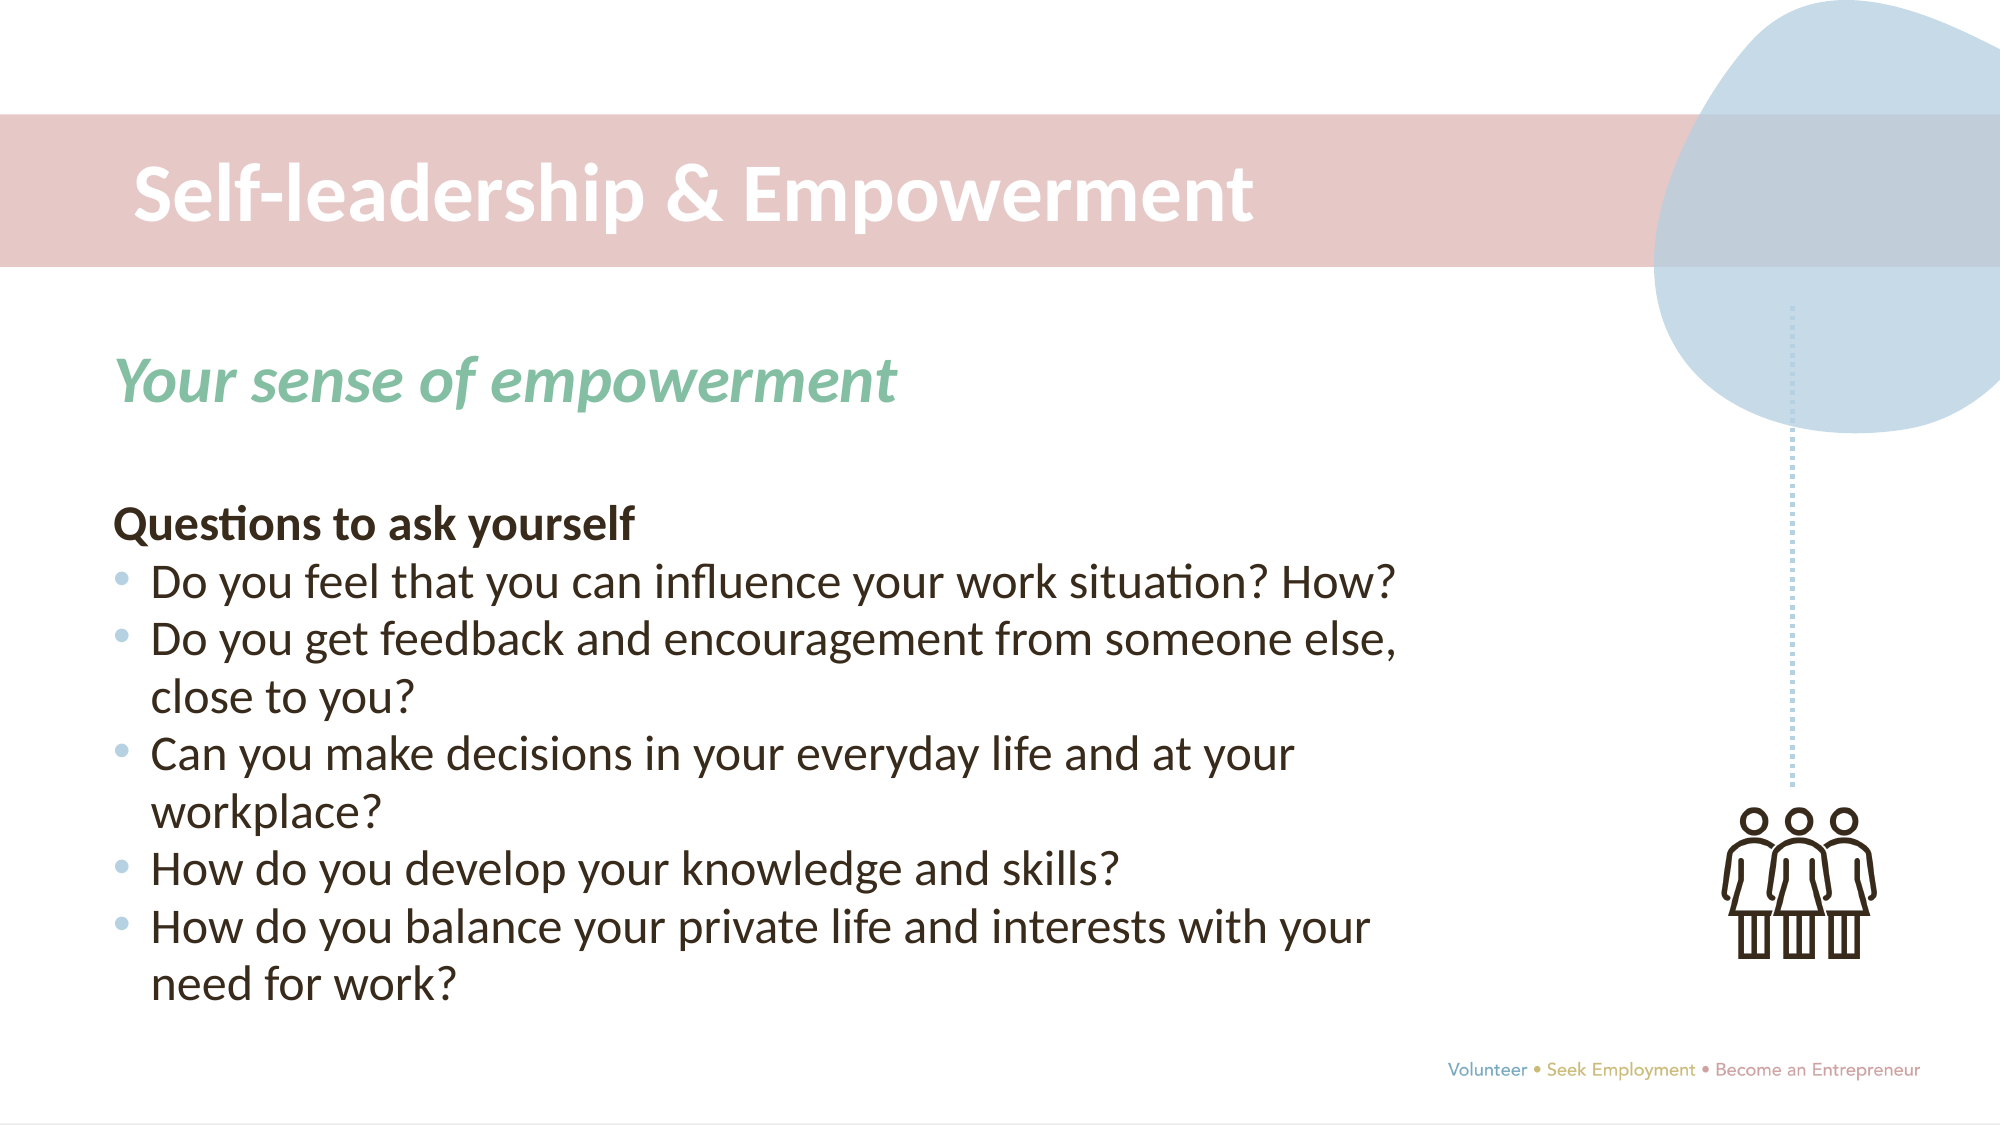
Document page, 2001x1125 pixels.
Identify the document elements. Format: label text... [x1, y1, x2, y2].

picture [1418, 1046, 1971, 1103]
text_box Self-leadership & Empowerment [99, 147, 1312, 290]
picture [1709, 793, 1889, 973]
text_box [0, 113, 1699, 268]
text_box [1653, 0, 2000, 434]
text_box Your sense of empowerment Questions to ask yourself Do you feel that you can influence your work situation? How? Do you get feedback and encouragement from someone else, close to you? Can you make decisions in your everyday life and at your workplace? How do you develop your knowledge and skills? How do you balance your private life and interests with your need for work? [98, 350, 1428, 975]
